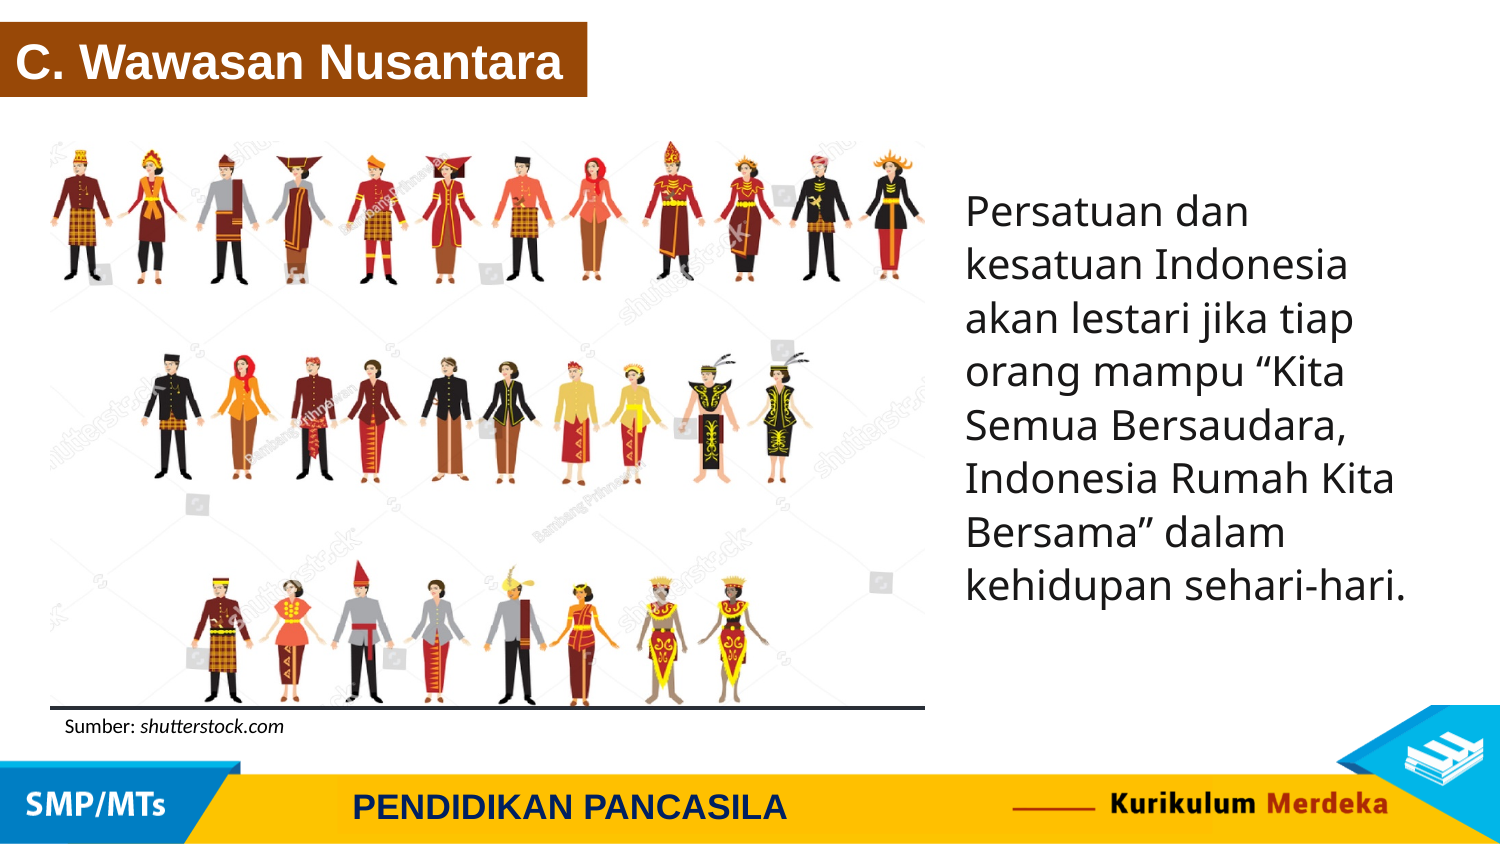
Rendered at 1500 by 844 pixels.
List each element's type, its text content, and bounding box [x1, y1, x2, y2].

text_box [0, 705, 1500, 844]
picture [49, 140, 926, 710]
text_box Persatuan dan kesatuan Indonesia akan lestari jika tiap orang mampu “Kita Semua Bersaudara, Indonesia Rumah Kita Bersama” dalam kehidupan sehari-hari. [950, 173, 1438, 617]
text_box C. Wawasan Nusantara [0, 20, 589, 99]
